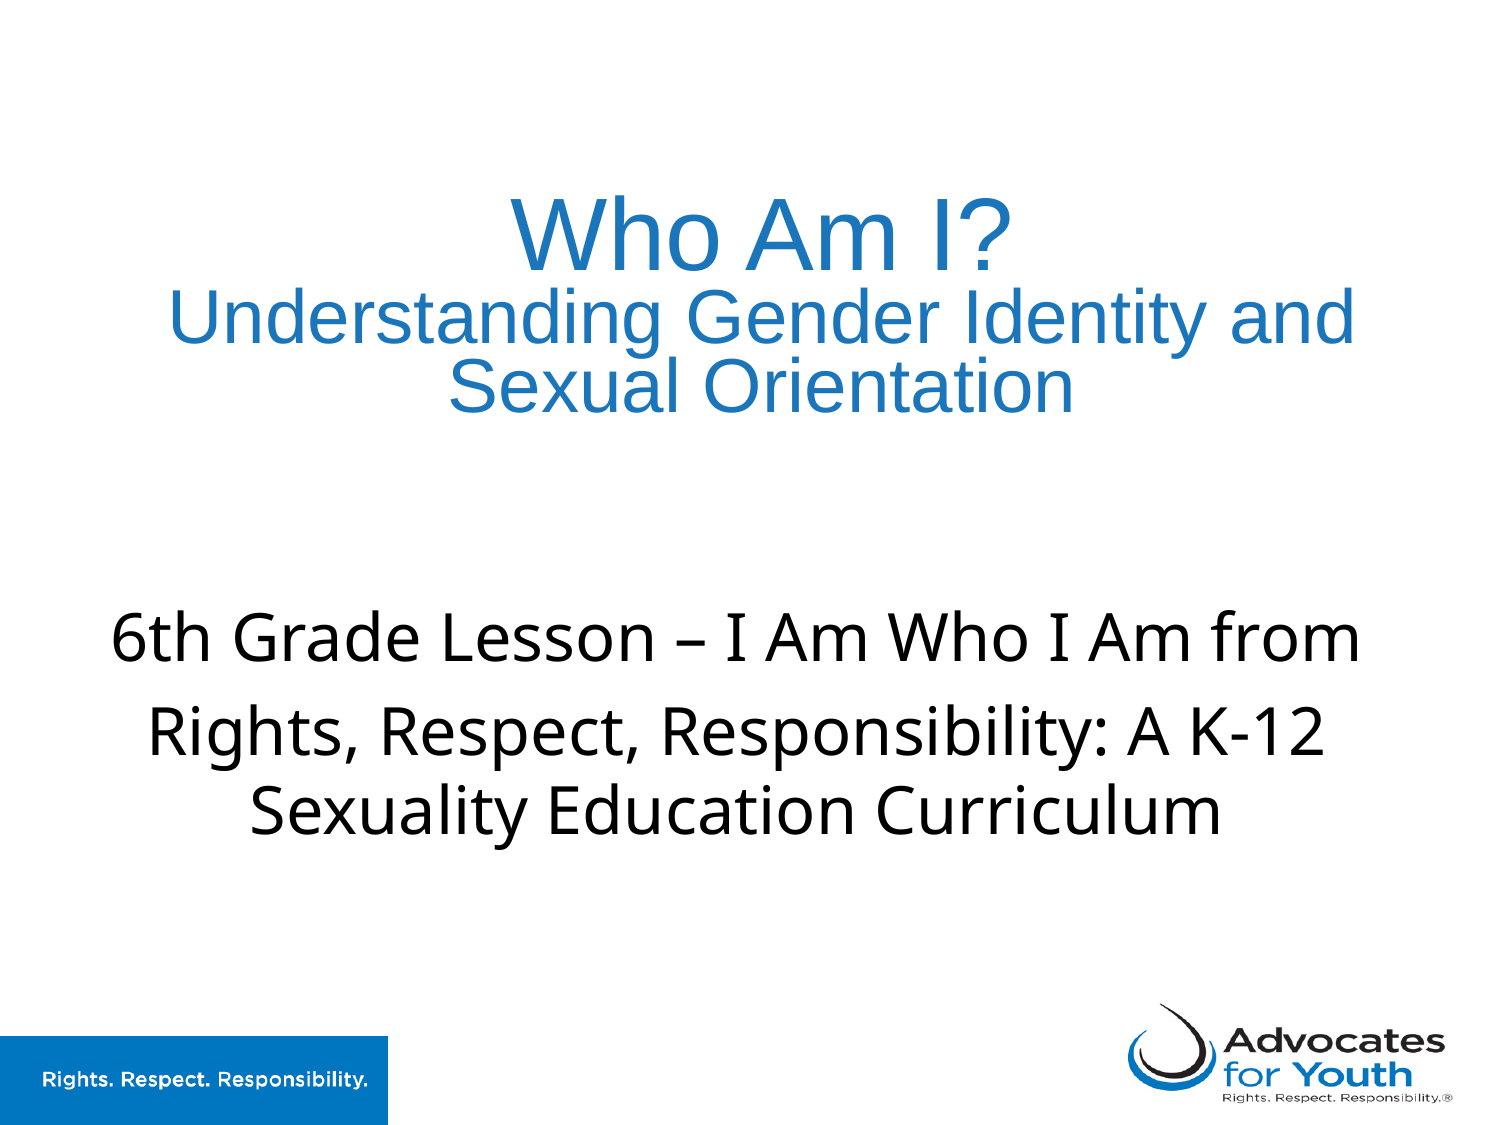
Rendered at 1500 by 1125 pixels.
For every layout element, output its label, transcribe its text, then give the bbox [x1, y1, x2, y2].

title Who Am I? Understanding Gender Identity and Sexual Orientation [87, 187, 1438, 567]
picture [1093, 988, 1495, 1123]
subtitle 6th Grade Lesson – I Am Who I Am from Rights, Respect, Responsibility: A K-12 Sexuality Education Curriculum [75, 587, 1400, 848]
picture [0, 1036, 388, 1125]
